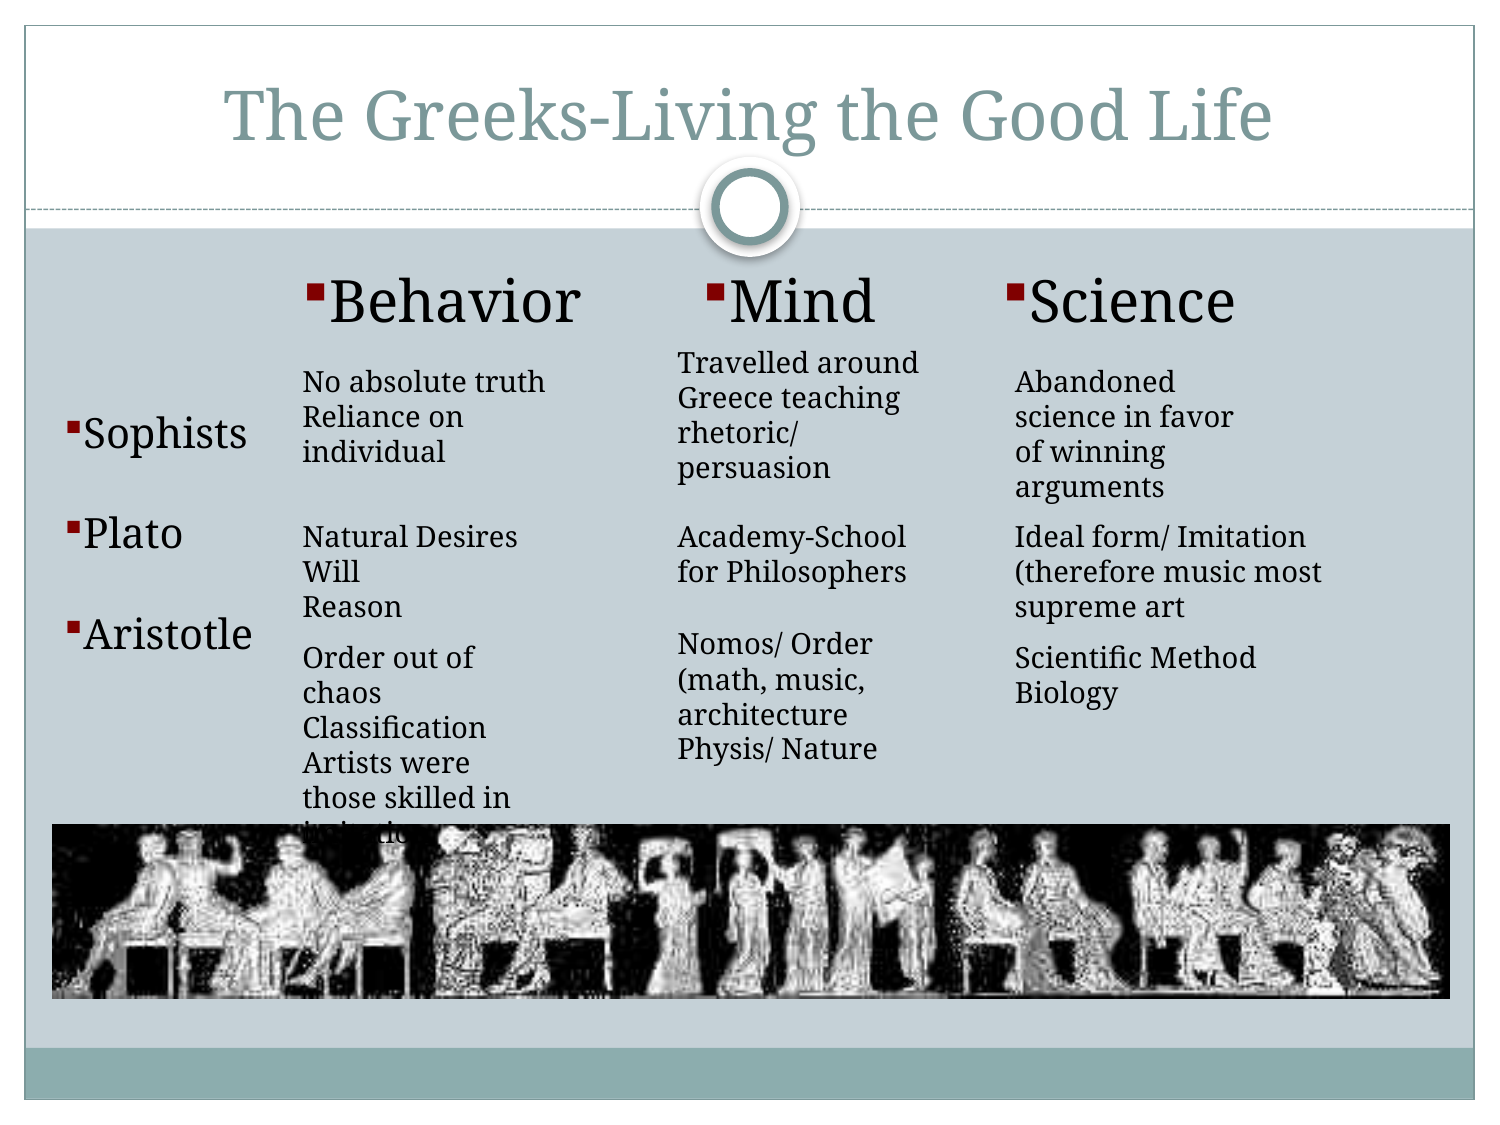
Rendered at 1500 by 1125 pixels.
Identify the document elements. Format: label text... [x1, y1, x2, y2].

text_box Sophists Plato Aristotle [49, 399, 285, 715]
text_box Travelled around Greece teaching rhetoric/ persuasion [662, 337, 938, 492]
text_box Mind [687, 257, 987, 342]
text_box Nomos/ Order (math, music, architecture Physis/ Nature [662, 618, 938, 773]
text_box No absolute truth Reliance on individual [287, 355, 563, 476]
picture [52, 824, 1450, 999]
title The Greeks-Living the Good Life [49, 37, 1450, 162]
text_box Abandoned science in favor of winning arguments [999, 355, 1275, 511]
text_box Ideal form/ Imitation (therefore music most supreme art [999, 511, 1363, 632]
text_box Scientific Method Biology [999, 632, 1275, 718]
text_box Order out of chaos Classification Artists were those skilled in imitation [287, 632, 563, 821]
text_box Behavior [287, 257, 687, 342]
text_box Academy-School for Philosophers [662, 511, 938, 597]
text_box Natural Desires Will Reason [287, 511, 563, 632]
text_box Science [987, 257, 1400, 342]
